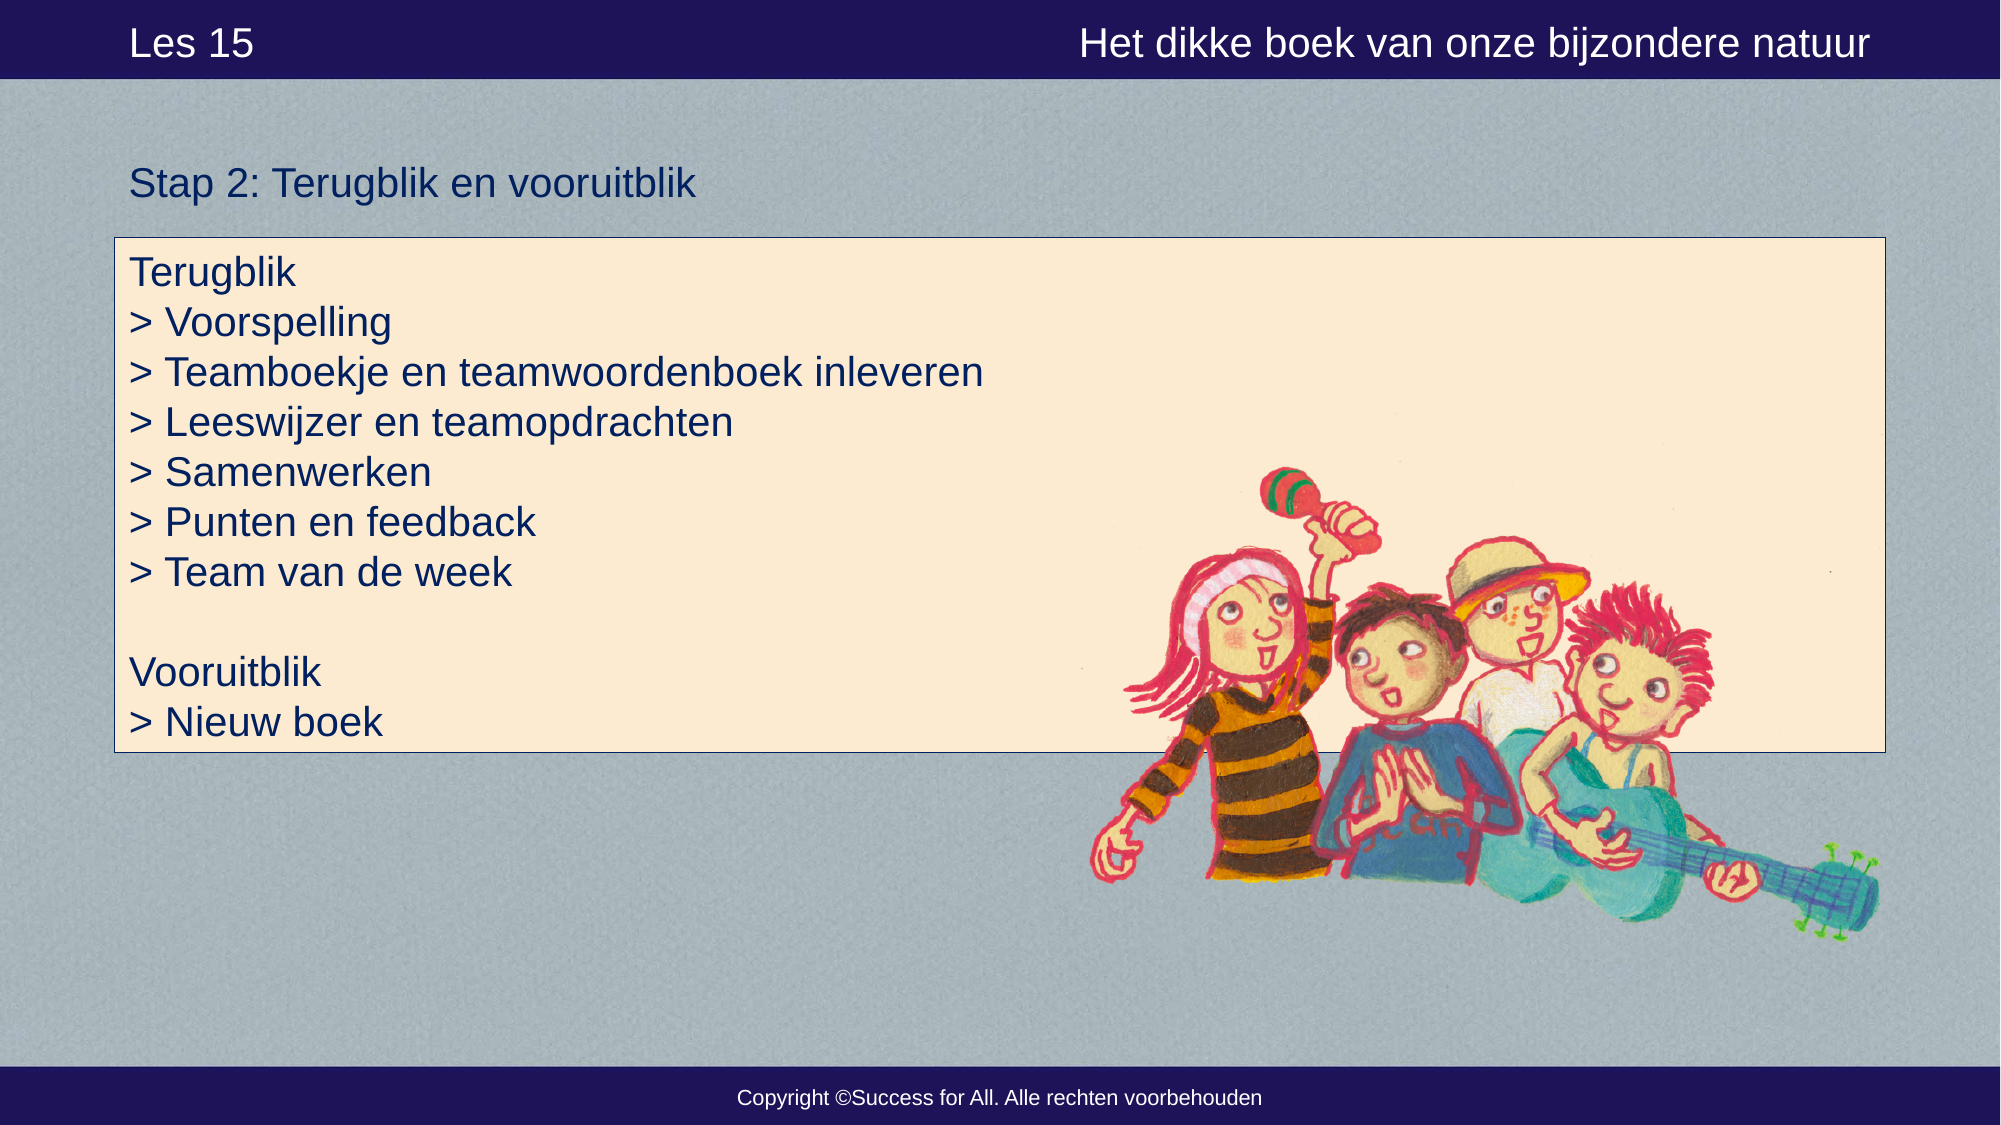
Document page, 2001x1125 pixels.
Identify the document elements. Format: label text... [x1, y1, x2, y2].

text_box Copyright ©Success for All. Alle rechten voorbehouden [0, 1076, 2000, 1125]
text_box Terugblik > Voorspelling > Teamboekje en teamwoordenboek inleveren > Leeswijzer en teamopdrachten > Samenwerken > Punten en feedback > Team van de week Vooruitblik > Nieuw boek [114, 237, 1886, 753]
picture [0, 0, 2001, 1125]
text_box Stap 2: Terugblik en vooruitblik [113, 148, 1635, 214]
text_box Les 15 [114, 8, 354, 73]
text_box Het dikke boek van onze bijzondere natuur [999, 8, 1886, 73]
